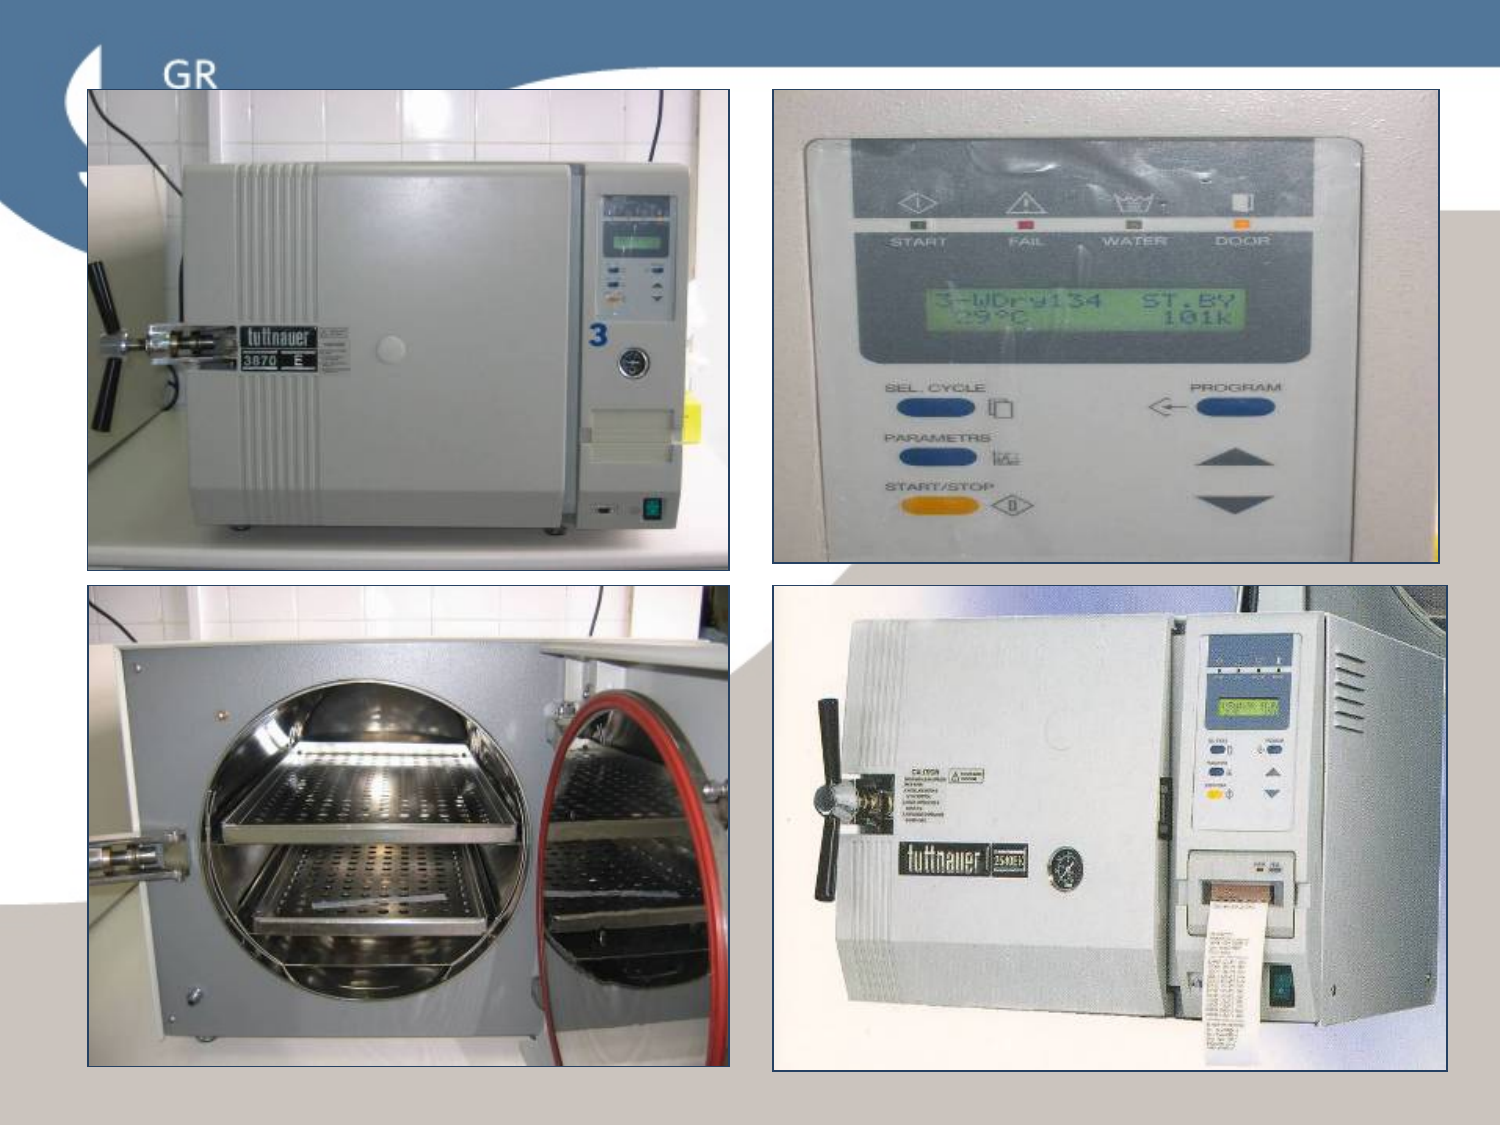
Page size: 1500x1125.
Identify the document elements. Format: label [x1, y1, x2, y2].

picture [773, 585, 1447, 1071]
picture [773, 89, 1439, 563]
picture [88, 585, 729, 1067]
picture [88, 89, 729, 571]
